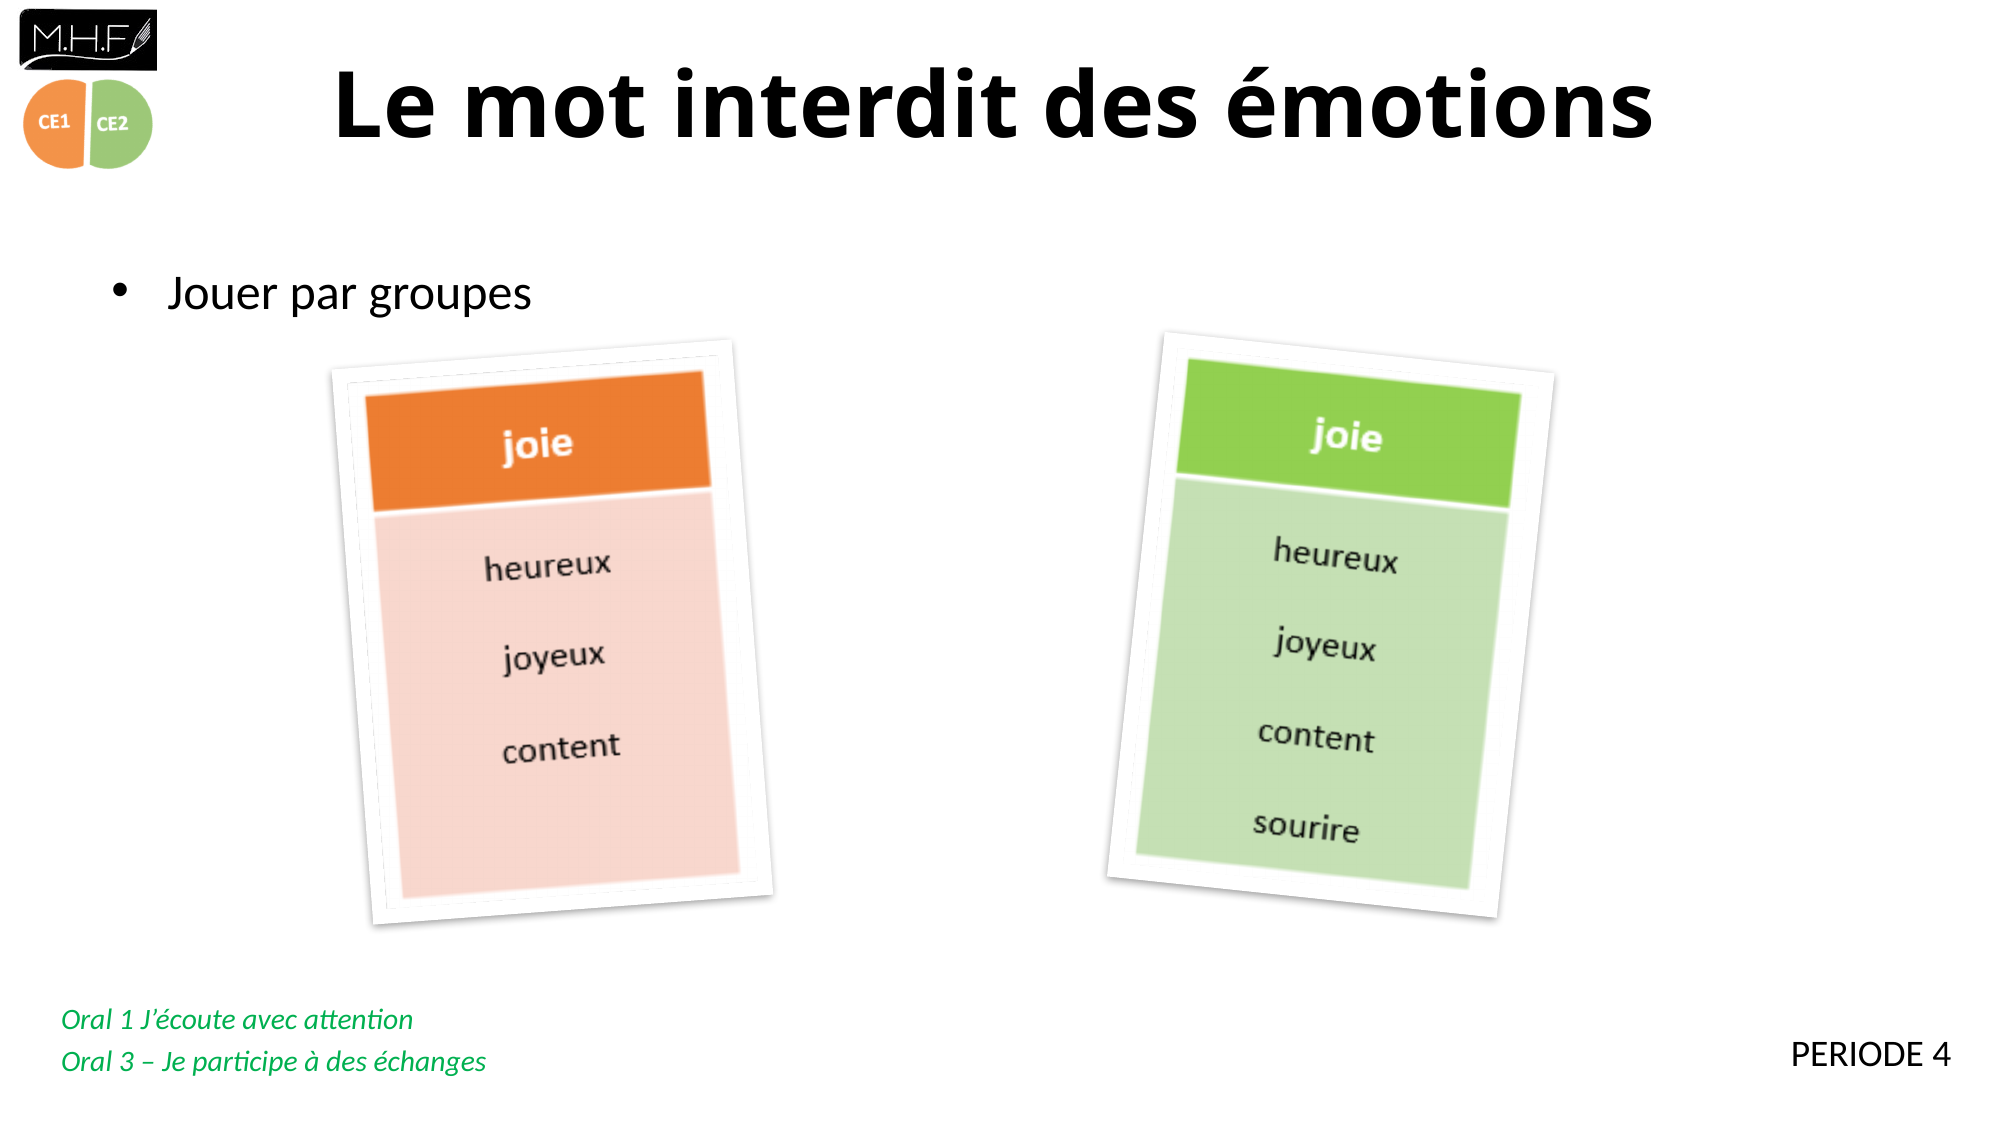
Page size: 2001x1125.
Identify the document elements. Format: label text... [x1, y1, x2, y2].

picture [349, 357, 757, 908]
text_box PERIODE 4 [1362, 1021, 1967, 1082]
text_box Oral 1 J’écoute avec attention Oral 3 – Je participe à des échanges [46, 993, 1348, 1085]
title Le mot interdit des émotions [316, 0, 1863, 218]
picture [1124, 349, 1538, 901]
picture [1, 7, 177, 207]
text_box Jouer par groupes [96, 251, 842, 327]
